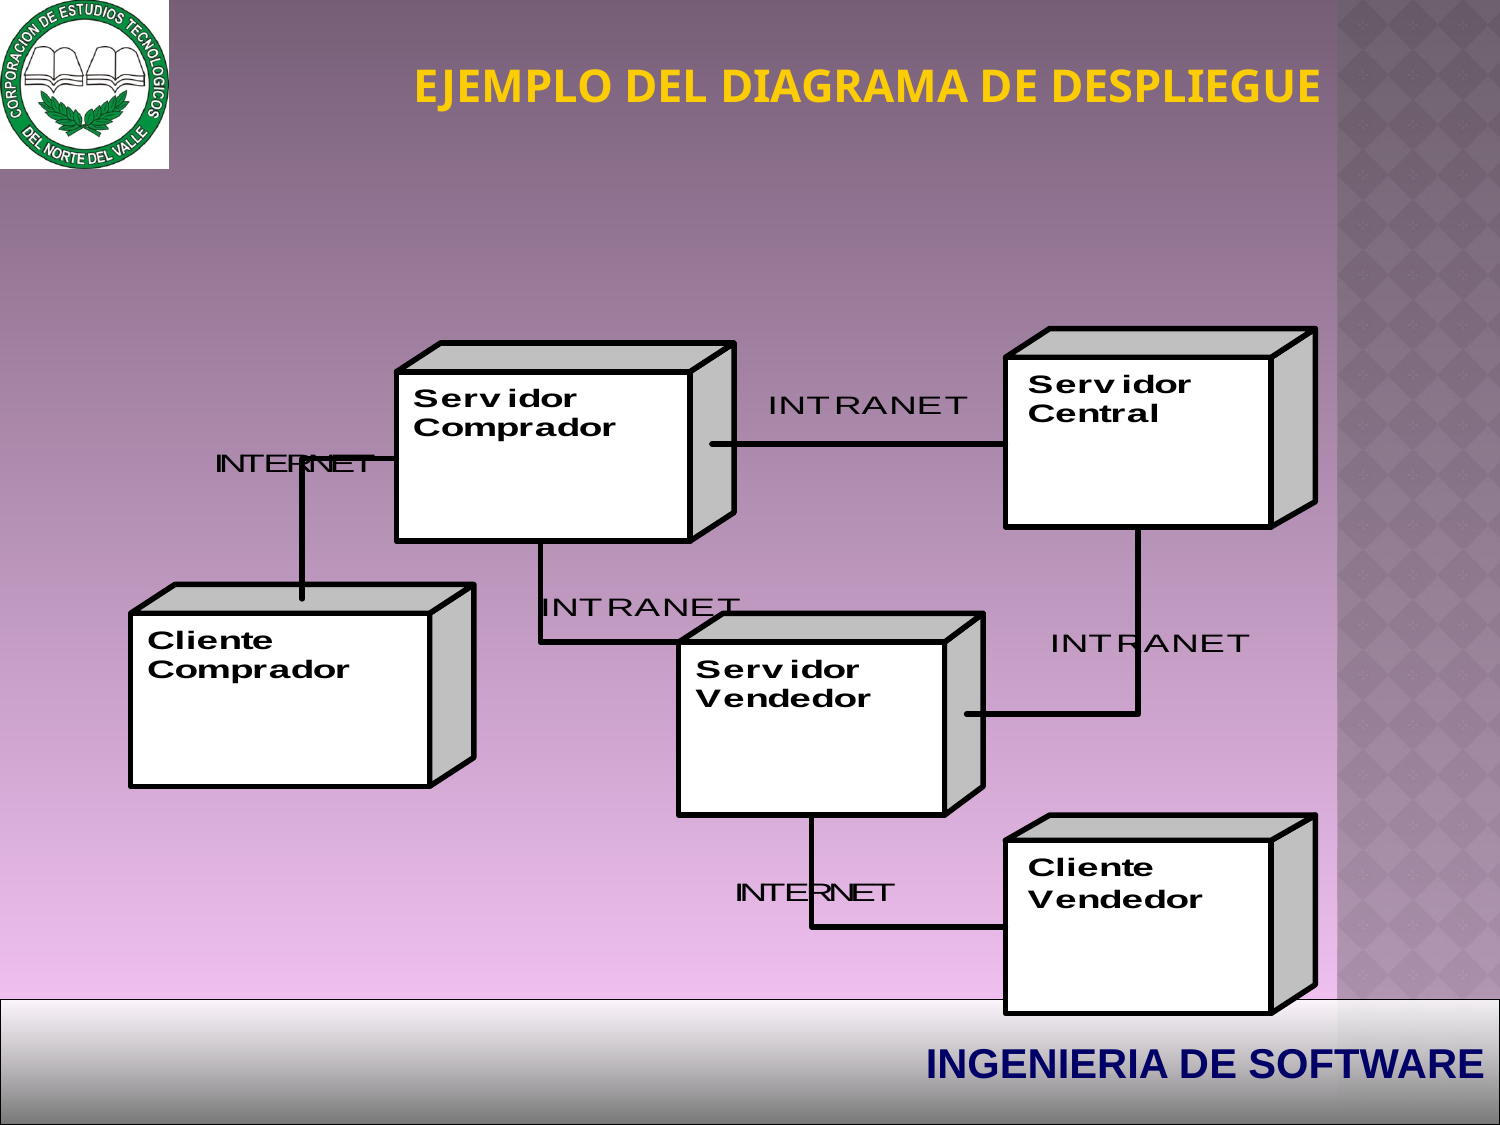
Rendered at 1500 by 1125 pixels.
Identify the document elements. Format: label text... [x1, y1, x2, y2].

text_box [124, 324, 1326, 1021]
title Ejemplo del diagrama de Despliegue [398, 50, 1349, 175]
picture [0, 0, 169, 169]
